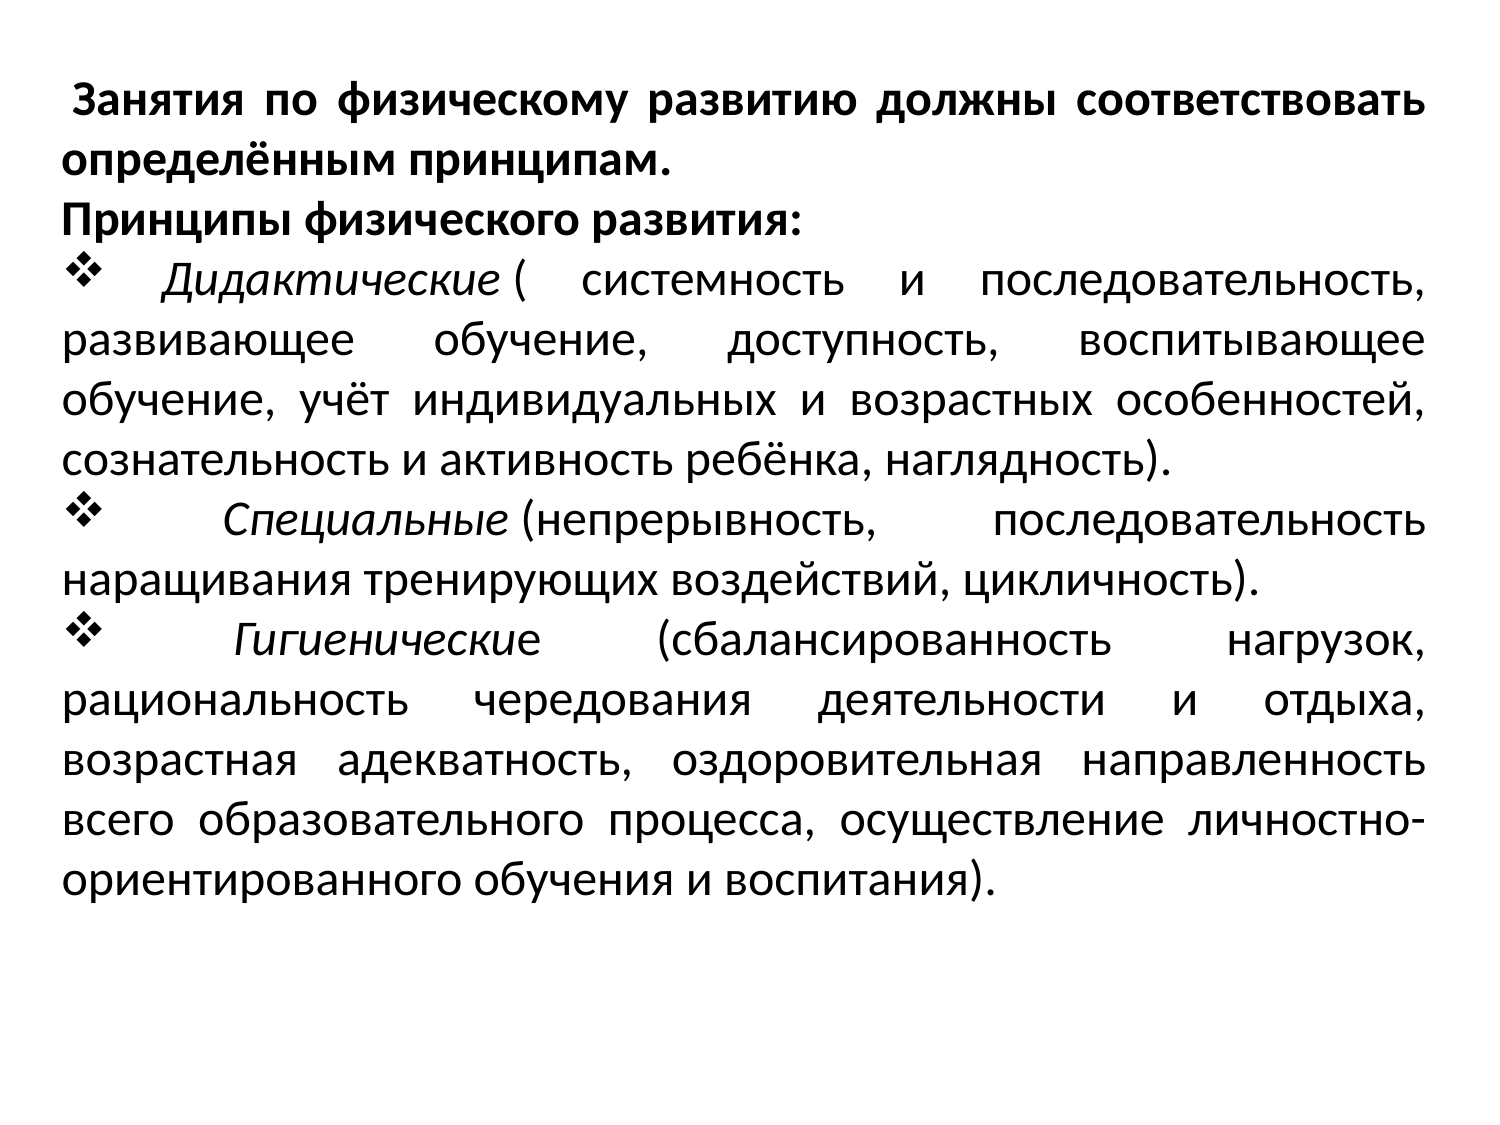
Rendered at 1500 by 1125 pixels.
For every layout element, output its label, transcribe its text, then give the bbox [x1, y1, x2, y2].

text_box Занятия по физическому развитию должны соответствовать определённым принципам. Принципы физического развития: Дидактические ( системность и последовательность, развивающее обучение, доступность, воспитывающее обучение, учёт индивидуальных и возрастных особенностей, сознательность и активность ребёнка, наглядность). Специальные (непрерывность, последовательность наращивания тренирующих воздействий, цикличность). Гигиенические (сбалансированность нагрузок, рациональность чередования деятельности и отдыха, возрастная адекватность, оздоровительная направленность всего образовательного процесса, осуществление личностно-ориентированного обучения и воспитания). [46, 58, 1442, 1004]
